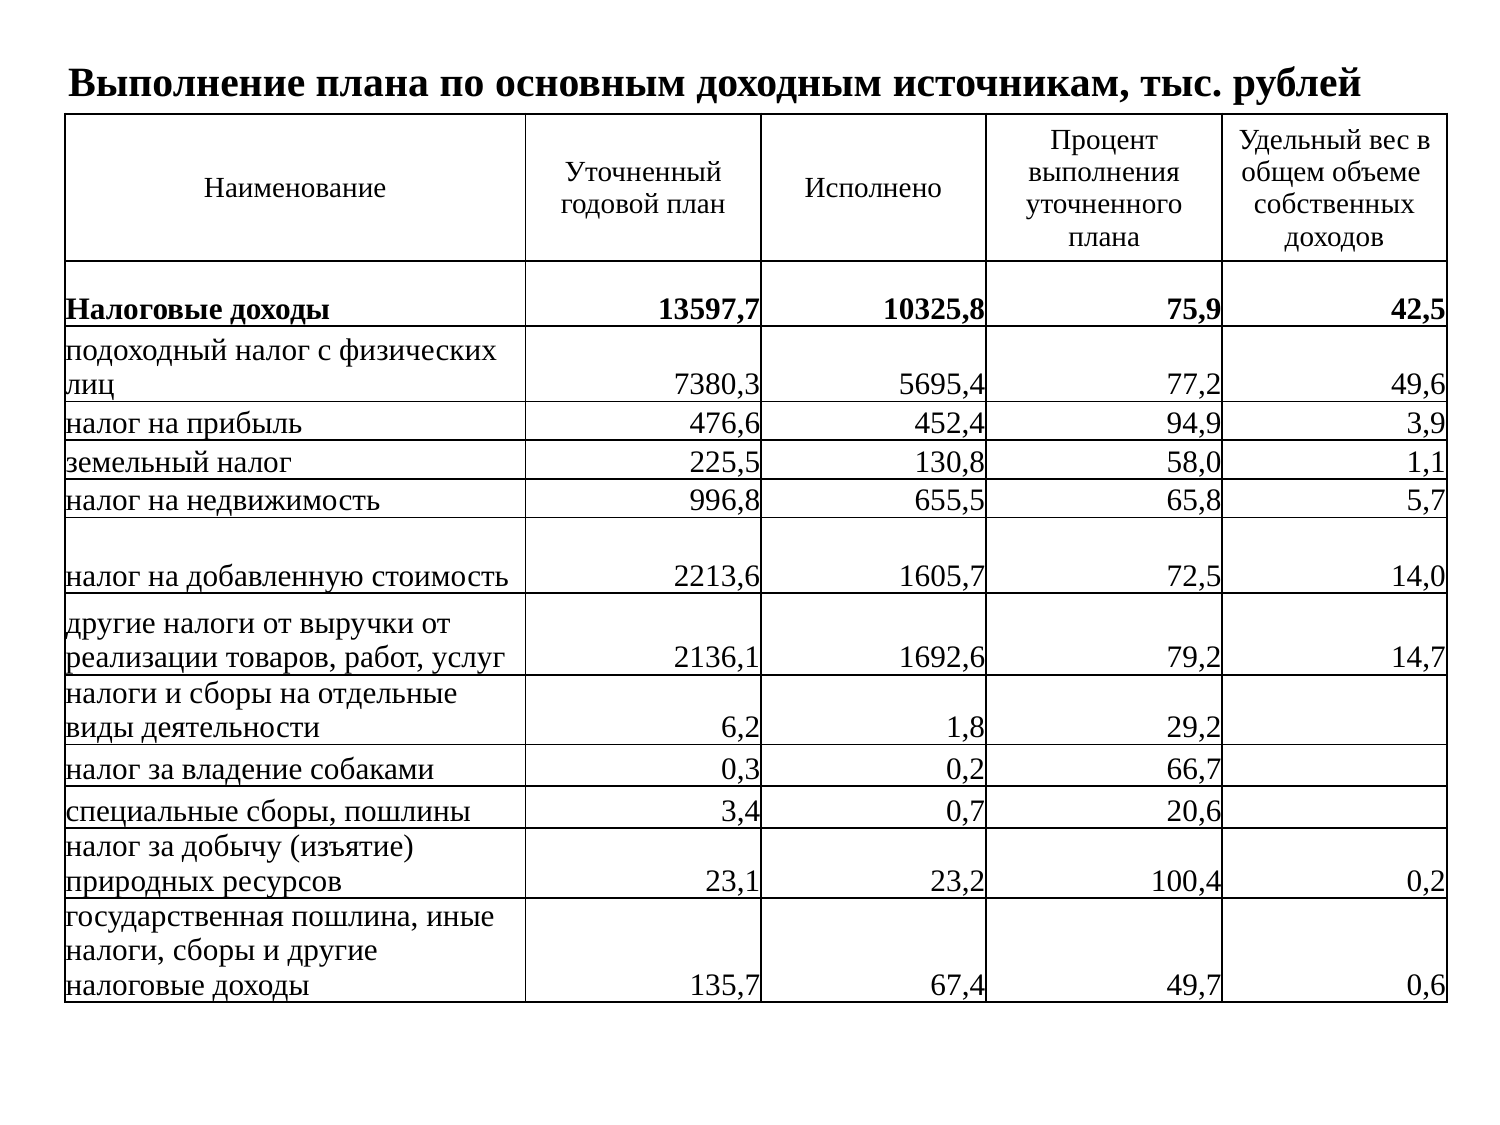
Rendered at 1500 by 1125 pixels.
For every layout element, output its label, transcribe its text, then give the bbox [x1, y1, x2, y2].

table_cell 79,2 [987, 594, 1221, 674]
table_cell государственная пошлина, иные налоги, сборы и другие налоговые доходы [66, 899, 525, 1001]
table_cell 77,2 [987, 327, 1221, 401]
table_cell 66,7 [987, 745, 1221, 785]
table_cell 94,9 [987, 402, 1221, 439]
table_cell 0,2 [1223, 829, 1446, 897]
table_cell 65,8 [987, 480, 1221, 517]
table_cell [1223, 676, 1446, 744]
table_cell 67,4 [762, 899, 985, 1001]
table_header Процент выполнения уточненного плана [987, 115, 1221, 260]
table_header Исполнено [762, 115, 985, 260]
table_cell 135,7 [526, 899, 760, 1001]
table_cell 1692,6 [762, 594, 985, 674]
table_cell 29,2 [987, 676, 1221, 744]
table_cell 58,0 [987, 441, 1221, 478]
table_cell 72,5 [987, 518, 1221, 592]
table_cell налог на прибыль [66, 402, 525, 439]
table_cell 42,5 [1223, 262, 1446, 325]
table_cell 49,7 [987, 899, 1221, 1001]
table_cell 23,1 [526, 829, 760, 897]
table_header Удельный вес в общем объеме собственных доходов [1223, 115, 1446, 260]
table_cell 100,4 [987, 829, 1221, 897]
table_cell Налоговые доходы [66, 262, 525, 325]
table_cell [1223, 787, 1446, 827]
table_cell налог на недвижимость [66, 480, 525, 517]
table_cell 2213,6 [526, 518, 760, 592]
table_cell 1605,7 [762, 518, 985, 592]
table_header Наименование [66, 115, 525, 260]
table_cell 0,6 [1223, 899, 1446, 1001]
table_cell 23,2 [762, 829, 985, 897]
table_cell 1,8 [762, 676, 985, 744]
table_cell налог за добычу (изъятие) природных ресурсов [66, 829, 525, 897]
table_cell 476,6 [526, 402, 760, 439]
table_cell 130,8 [762, 441, 985, 478]
table_cell 20,6 [987, 787, 1221, 827]
table_cell 3,4 [526, 787, 760, 827]
table_cell 5,7 [1223, 480, 1446, 517]
table_cell 655,5 [762, 480, 985, 517]
table_cell [1223, 745, 1446, 785]
table_cell 0,3 [526, 745, 760, 785]
table_cell налоги и сборы на отдельные виды деятельности [66, 676, 525, 744]
table_cell 10325,8 [762, 262, 985, 325]
title Выполнение плана по основным доходным источникам, тыс. рублей [52, 44, 1448, 114]
table_cell 996,8 [526, 480, 760, 517]
table_cell 0,2 [762, 745, 985, 785]
table_cell 3,9 [1223, 402, 1446, 439]
table_cell 14,7 [1223, 594, 1446, 674]
table_cell налог за владение собаками [66, 745, 525, 785]
table_cell 14,0 [1223, 518, 1446, 592]
table_cell 7380,3 [526, 327, 760, 401]
table_cell 49,6 [1223, 327, 1446, 401]
table_cell подоходный налог с физических лиц [66, 327, 525, 401]
table_cell 75,9 [987, 262, 1221, 325]
table_header Уточненный годовой план [526, 115, 760, 260]
table_cell 6,2 [526, 676, 760, 744]
table_cell 452,4 [762, 402, 985, 439]
table_cell специальные сборы, пошлины [66, 787, 525, 827]
table_cell 13597,7 [526, 262, 760, 325]
table_cell 2136,1 [526, 594, 760, 674]
table_cell 1,1 [1223, 441, 1446, 478]
table_cell налог на добавленную стоимость [66, 518, 525, 592]
table_cell 5695,4 [762, 327, 985, 401]
table_cell 0,7 [762, 787, 985, 827]
table_cell земельный налог [66, 441, 525, 478]
table_cell другие налоги от выручки от реализации товаров, работ, услуг [66, 594, 525, 674]
table_cell 225,5 [526, 441, 760, 478]
